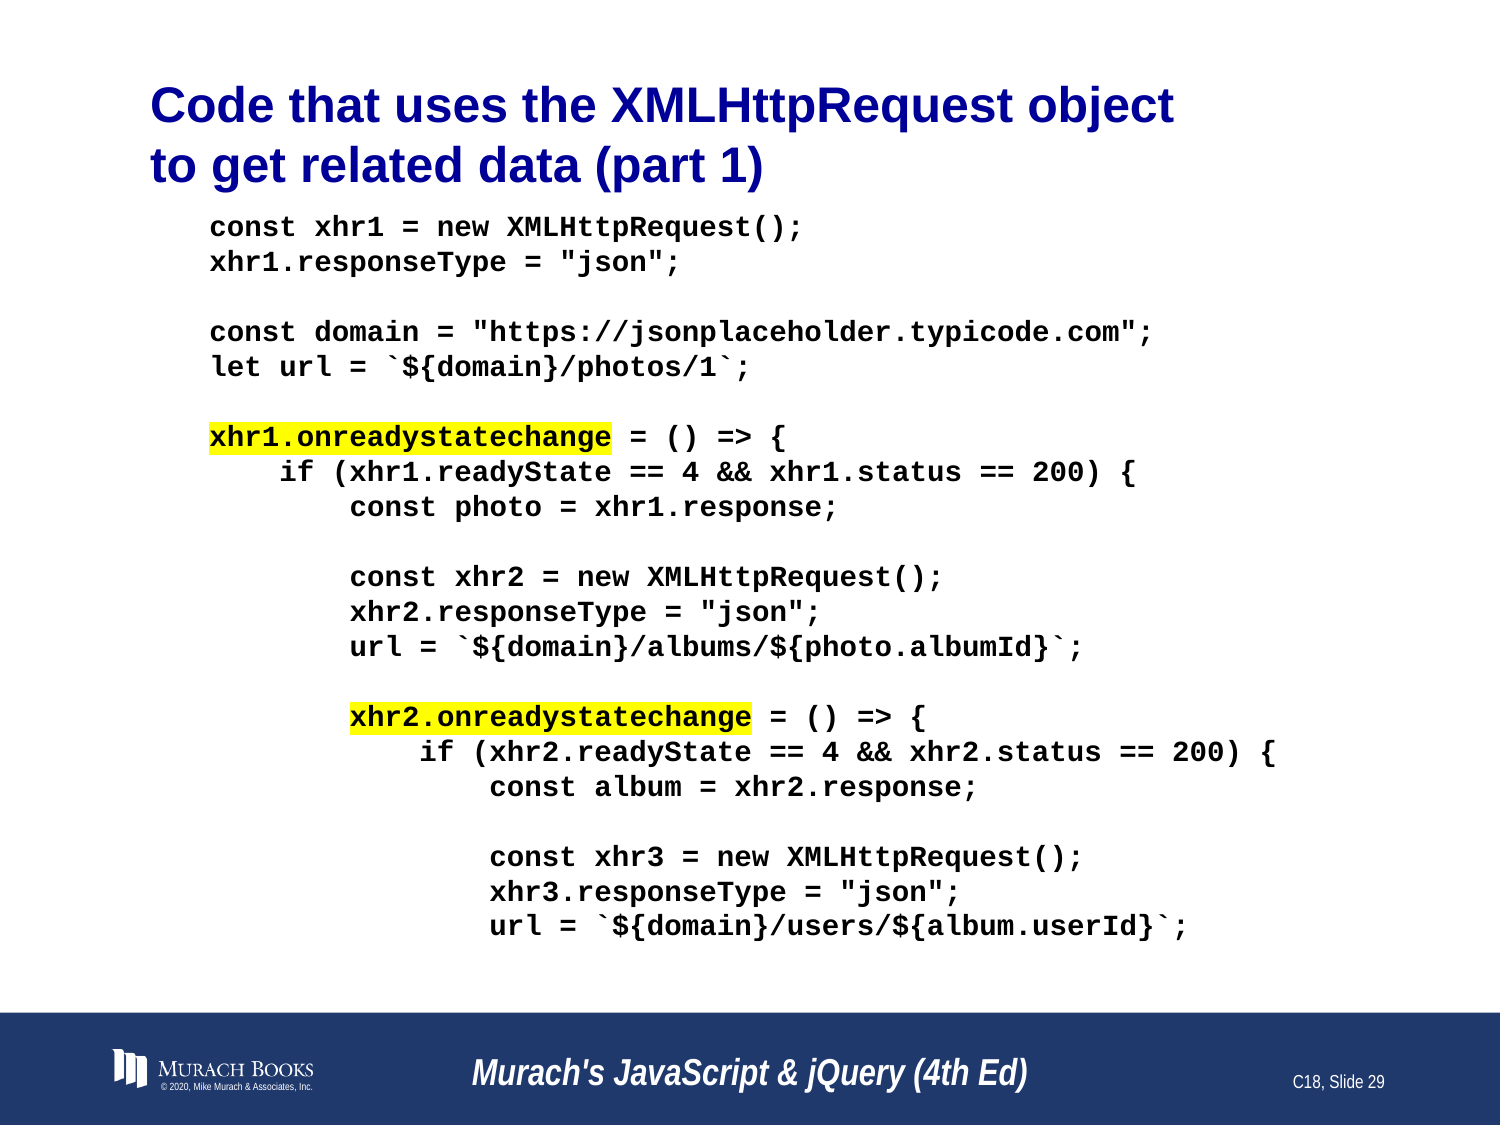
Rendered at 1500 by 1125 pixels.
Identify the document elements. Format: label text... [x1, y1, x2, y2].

title Code that uses the XMLHttpRequest object to get related data (part 1) [150, 72, 1350, 194]
slide_number Murach's JavaScript & jQuery (4th Ed) [463, 1025, 1050, 1100]
list const xhr1 = new XMLHttpRequest(); xhr1.responseType = "json"; const domain = "https://jsonplaceholder.typicode.com"; let url = `${domain}/photos/1`; xhr1.onreadystatechange = () => { if (xhr1.readyState == 4 && xhr1.status == 200) { const photo = xhr1.response; const xhr2 = new XMLHttpRequest(); xhr2.responseType = "json"; url = `${domain}/albums/${photo.albumId}`; xhr2.onreadystatechange = () => { if (xhr2.readyState == 4 && xhr2.status == 200) { const album = xhr2.response; const xhr3 = new XMLHttpRequest(); xhr3.responseType = "json"; url = `${domain}/users/${album.userId}`; [137, 200, 1350, 1000]
footer © 2020, Mike Murach & Associates, Inc. [12, 1025, 463, 1100]
slide_number C18, Slide 29 [1087, 1025, 1400, 1100]
